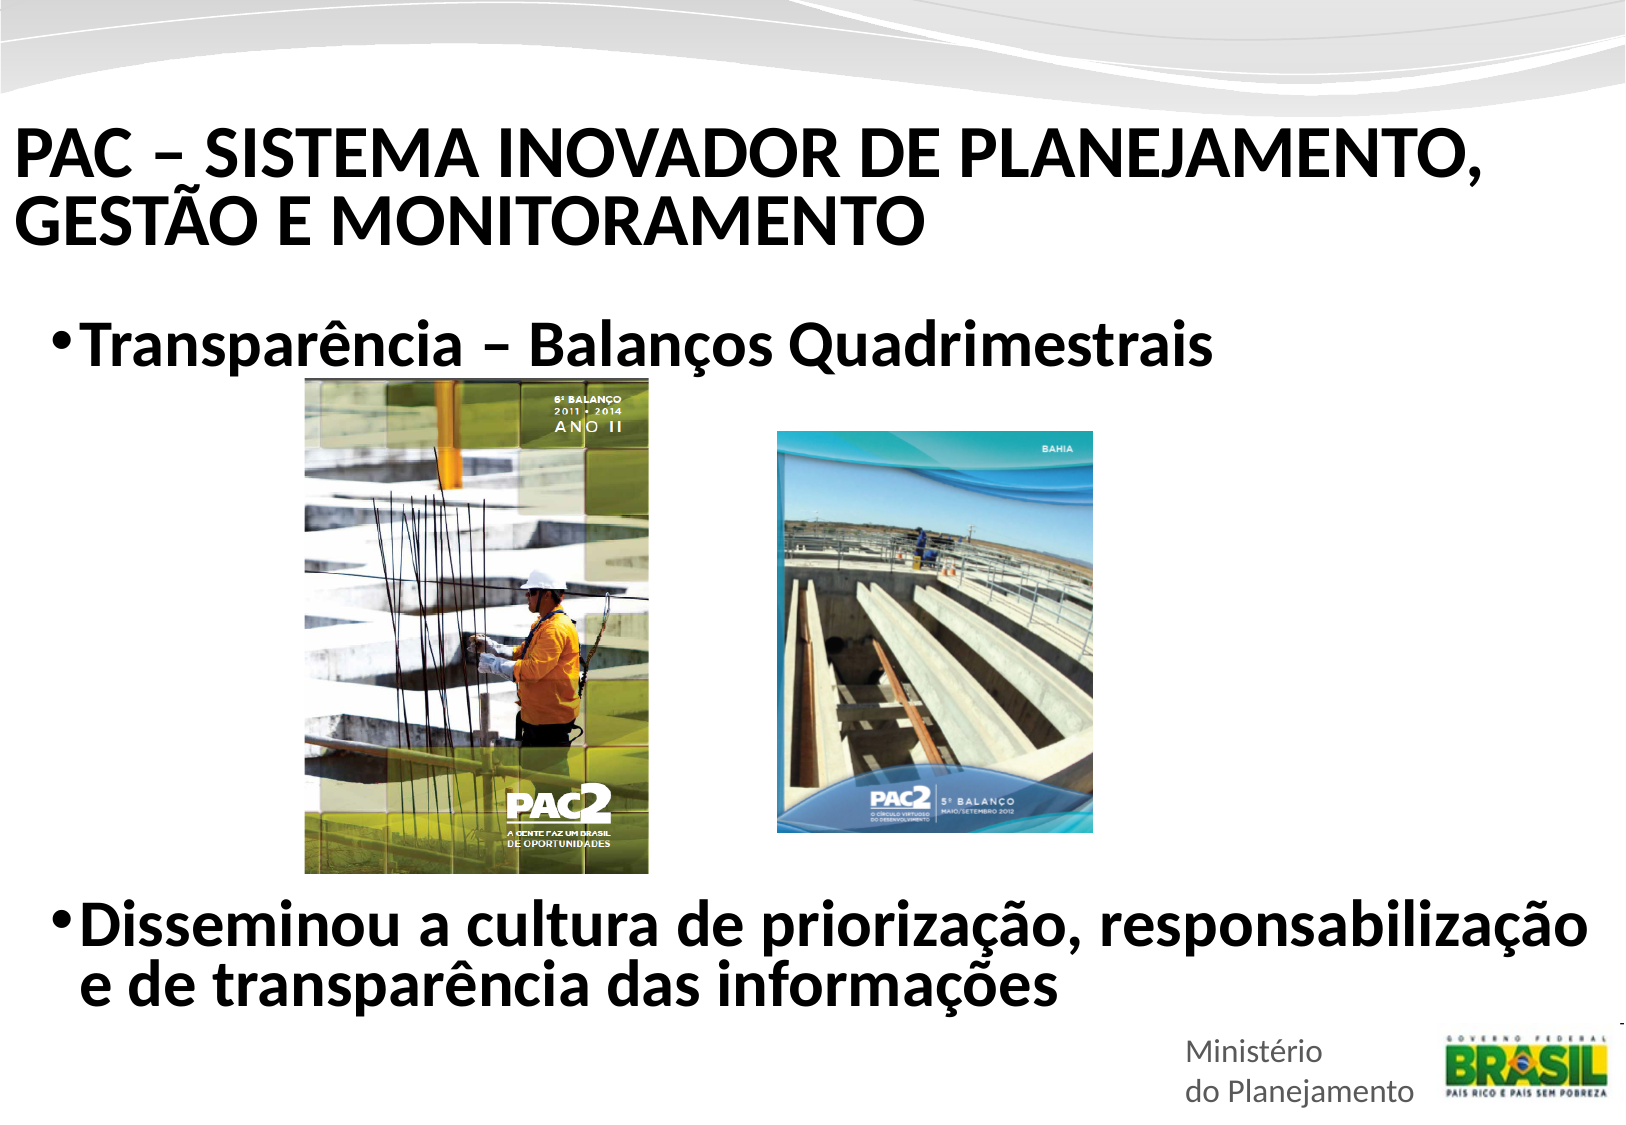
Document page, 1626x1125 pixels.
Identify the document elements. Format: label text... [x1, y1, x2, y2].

picture [304, 377, 649, 874]
text_box PAC – SISTEMA INOVADOR DE PLANEJAMENTO, GESTÃO E MONITORAMENTO [0, 116, 1607, 267]
picture [1437, 1023, 1624, 1110]
picture [776, 431, 1094, 834]
text_box Transparência – Balanços Quadrimestrais Disseminou a cultura de priorização, responsabilização e de transparência das informações [35, 267, 1607, 1026]
